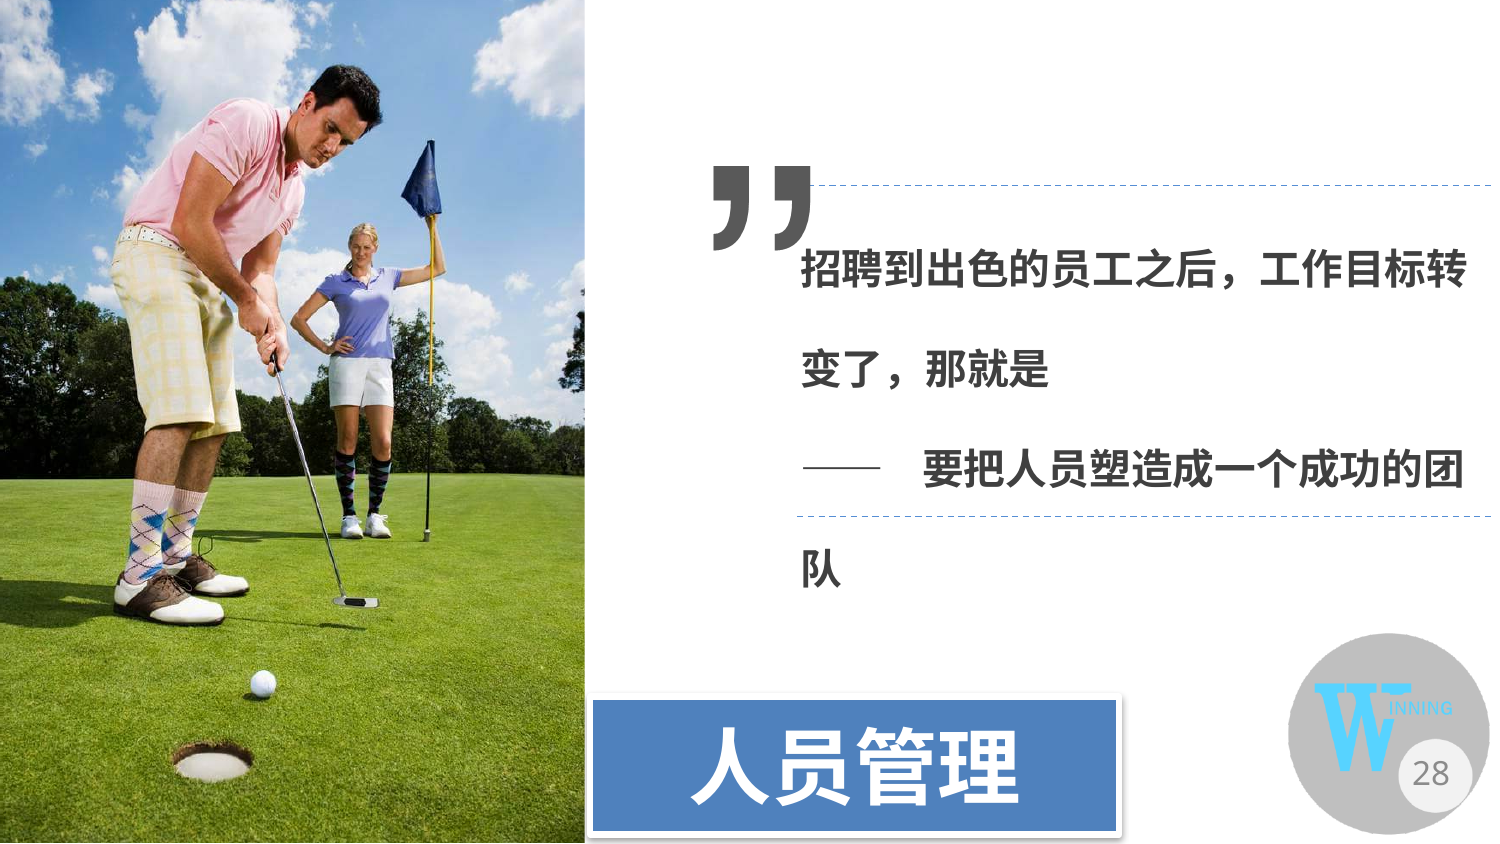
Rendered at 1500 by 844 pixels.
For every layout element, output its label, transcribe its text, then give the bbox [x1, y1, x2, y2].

text_box 人员管理 [588, 693, 1122, 838]
text_box 招聘到出色的员工之后，工作目标转变了，那就是 —— 要把人员塑造成一个成功的团队 [785, 185, 1497, 601]
picture [678, 102, 835, 291]
slide_number 28 [1387, 752, 1475, 798]
picture [1281, 626, 1498, 844]
picture [0, 0, 585, 843]
